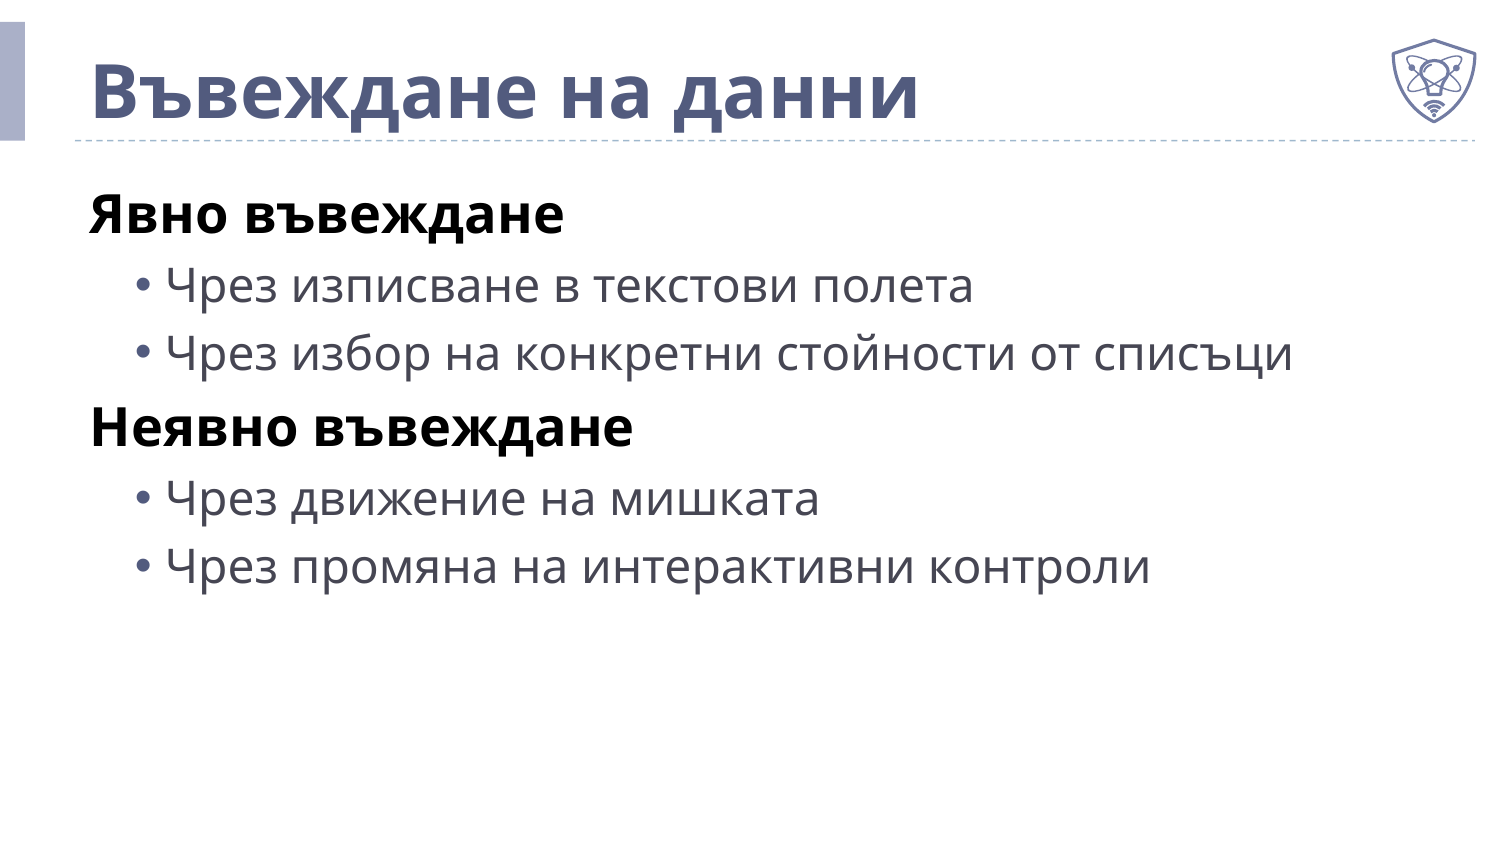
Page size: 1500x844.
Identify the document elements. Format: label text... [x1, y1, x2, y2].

list Явно въвеждане Чрез изписване в текстови полета Чрез избор на конкретни стойности от списъци Неявно въвеждане Чрез движение на мишката Чрез промяна на интерактивни контроли [75, 171, 1475, 835]
title Въвеждане на данни [75, 18, 1475, 141]
